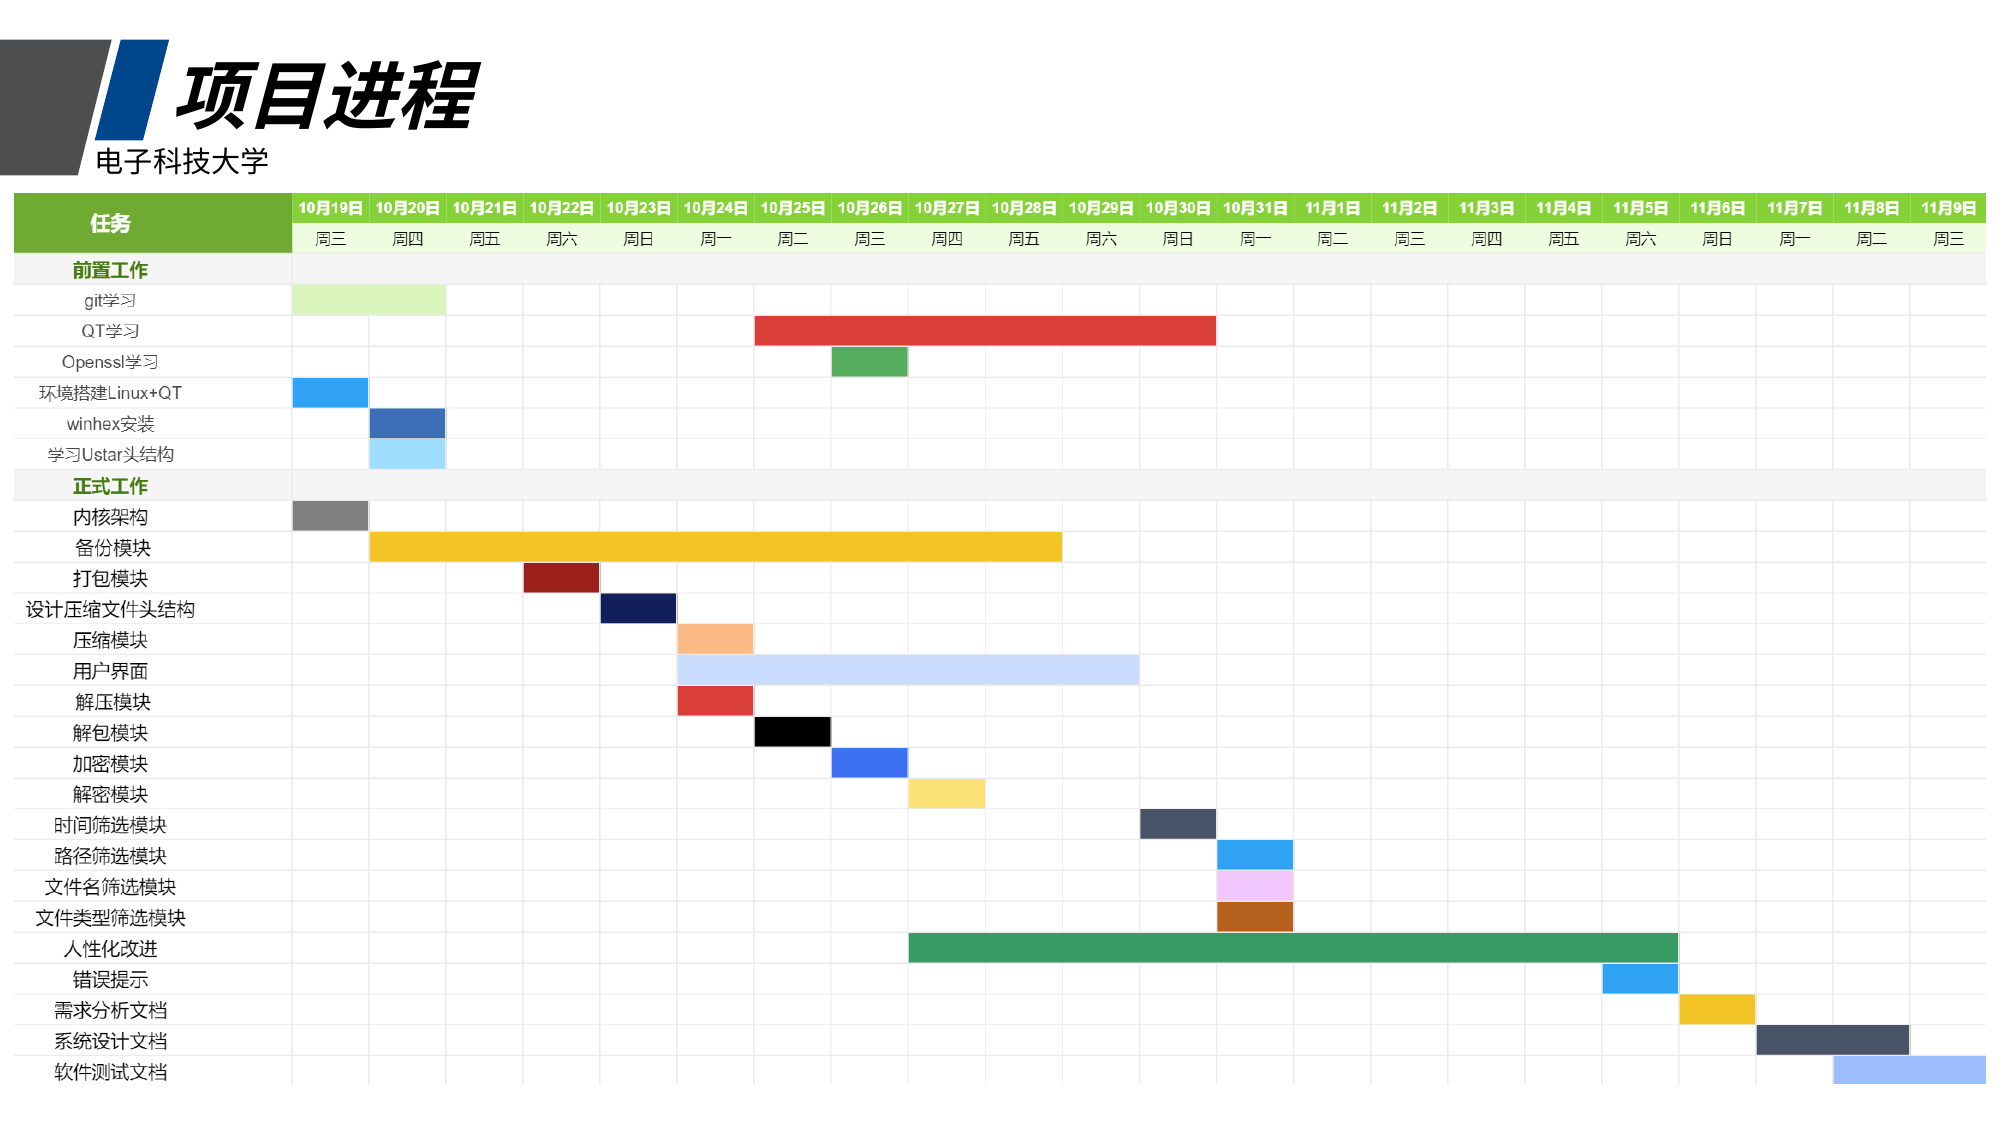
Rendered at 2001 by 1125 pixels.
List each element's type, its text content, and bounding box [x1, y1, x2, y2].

text_box 项目进程 [156, 41, 487, 147]
text_box [0, 39, 112, 176]
picture [14, 193, 1986, 1084]
text_box [96, 39, 170, 135]
text_box 电子科技大学 [79, 135, 286, 186]
